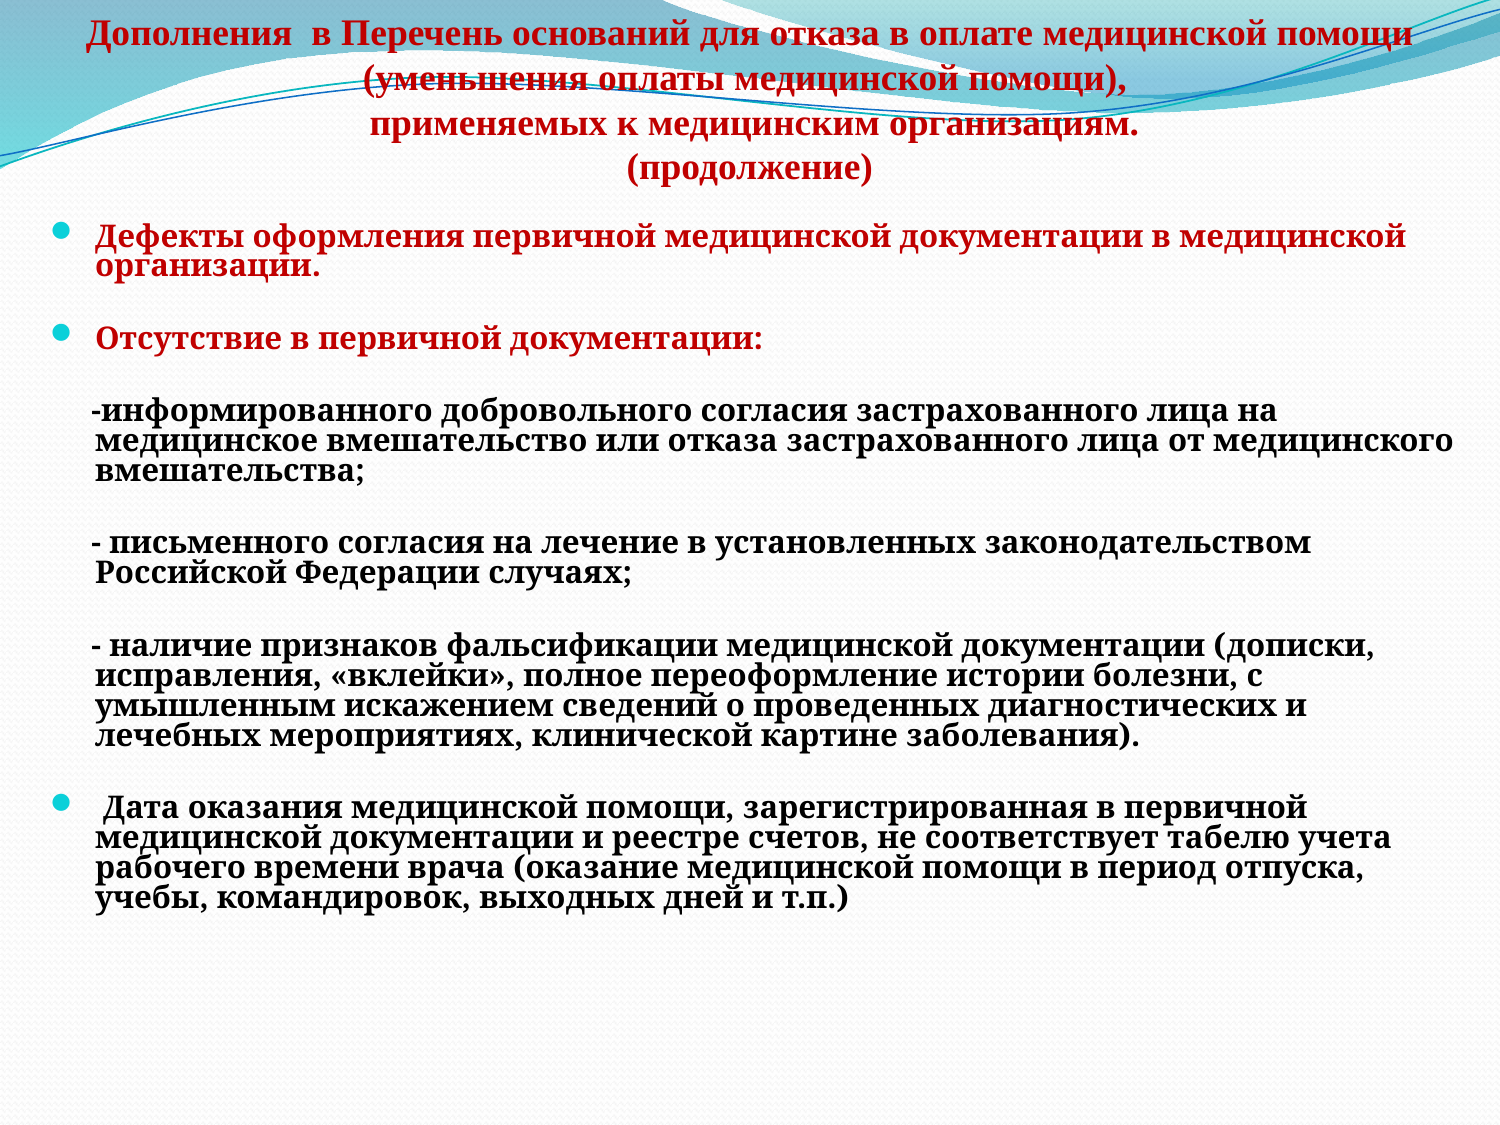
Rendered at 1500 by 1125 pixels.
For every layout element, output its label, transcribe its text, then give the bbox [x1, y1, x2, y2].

list Дефекты оформления первичной медицинской документации в медицинской организации. Отсутствие в первичной документации: -информированного добровольного согласия застрахованного лица на медицинское вмешательство или отказа застрахованного лица от медицинского вмешательства; - письменного согласия на лечение в установленных законодательством Российской Федерации случаях; - наличие признаков фальсификации медицинской документации (дописки, исправления, «вклейки», полное переоформление истории болезни, с умышленным искажением сведений о проведенных диагностических и лечебных мероприятиях, клинической картине заболевания). Дата оказания медицинской помощи, зарегистрированная в первичной медицинской документации и реестре счетов, не соответствует табелю учета рабочего времени врача (оказание медицинской помощи в период отпуска, учебы, командировок, выходных дней и т.п.) [34, 215, 1477, 1125]
title Дополнения в Перечень оснований для отказа в оплате медицинской помощи (уменьшения оплаты медицинской помощи), применяемых к медицинским организациям. (продолжение) [74, 0, 1426, 188]
